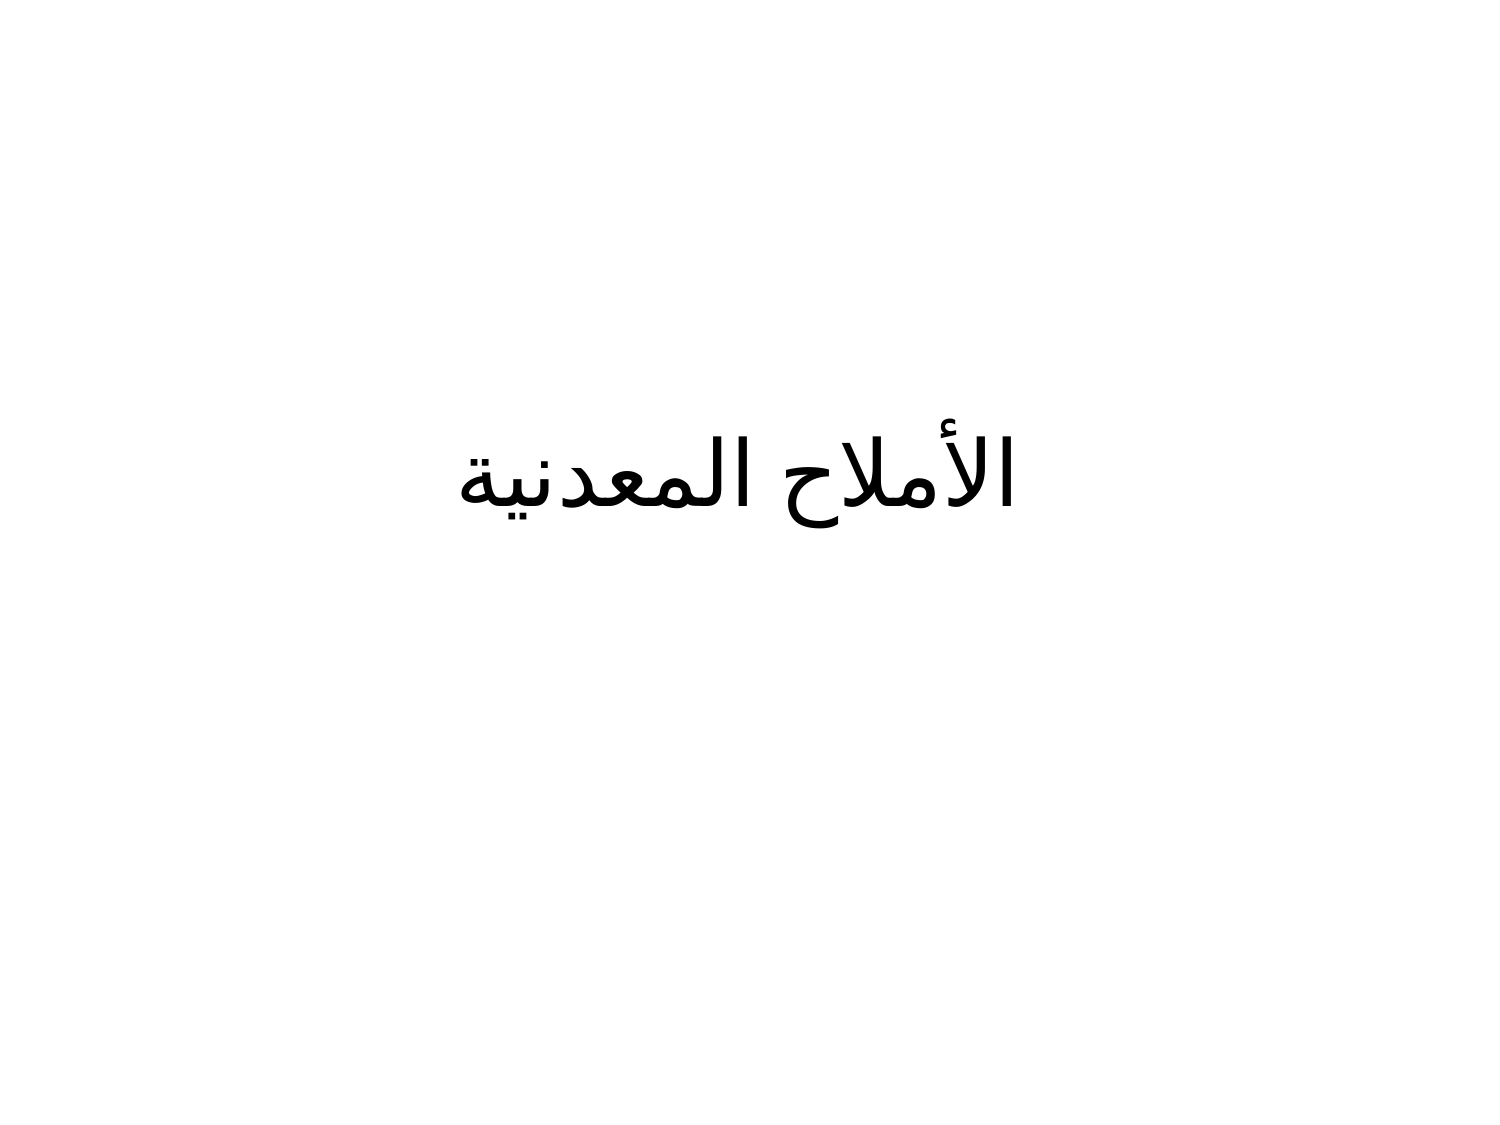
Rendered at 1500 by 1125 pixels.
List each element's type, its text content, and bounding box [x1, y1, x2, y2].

title الأملاح المعدنية [112, 349, 1388, 591]
